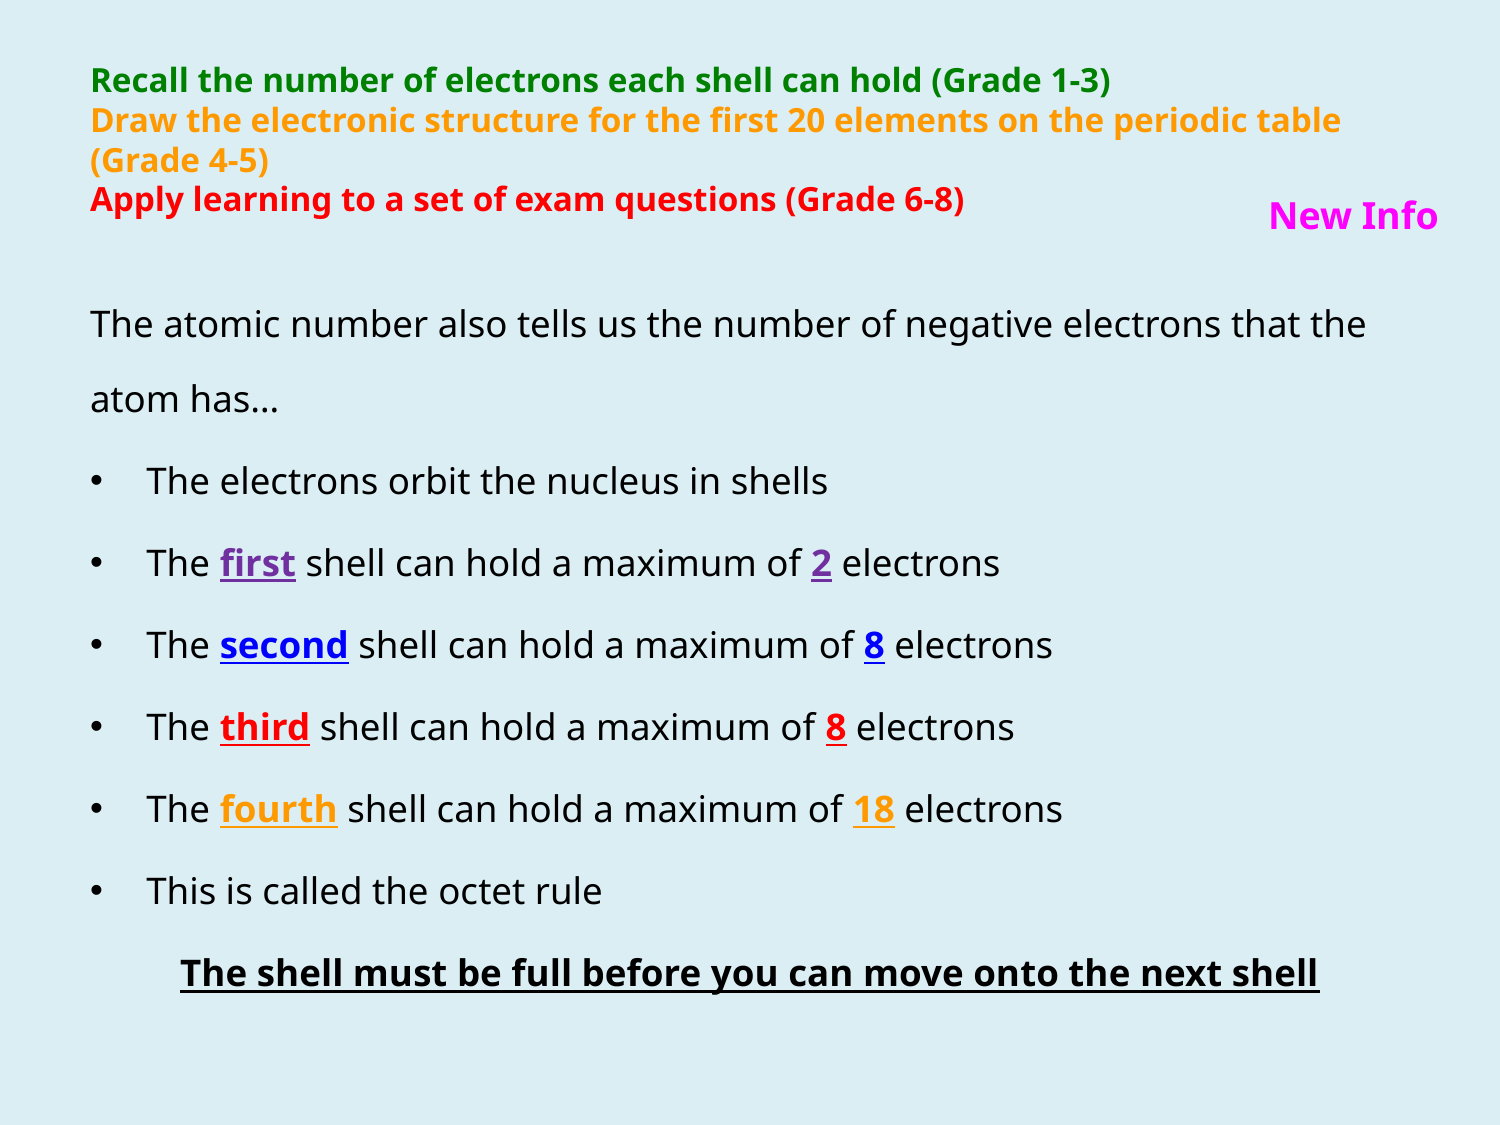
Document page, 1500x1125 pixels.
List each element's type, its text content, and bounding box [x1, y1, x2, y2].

title Recall the number of electrons each shell can hold (Grade 1-3) Draw the electronic structure for the first 20 elements on the periodic table (Grade 4-5) Apply learning to a set of exam questions (Grade 6-8) [75, 45, 1425, 233]
text_box New Info [1253, 184, 1454, 245]
list The atomic number also tells us the number of negative electrons that the atom has… The electrons orbit the nucleus in shells The first shell can hold a maximum of 2 electrons The second shell can hold a maximum of 8 electrons The third shell can hold a maximum of 8 electrons The fourth shell can hold a maximum of 18 electrons This is called the octet rule The shell must be full before you can move onto the next shell [75, 262, 1425, 1005]
